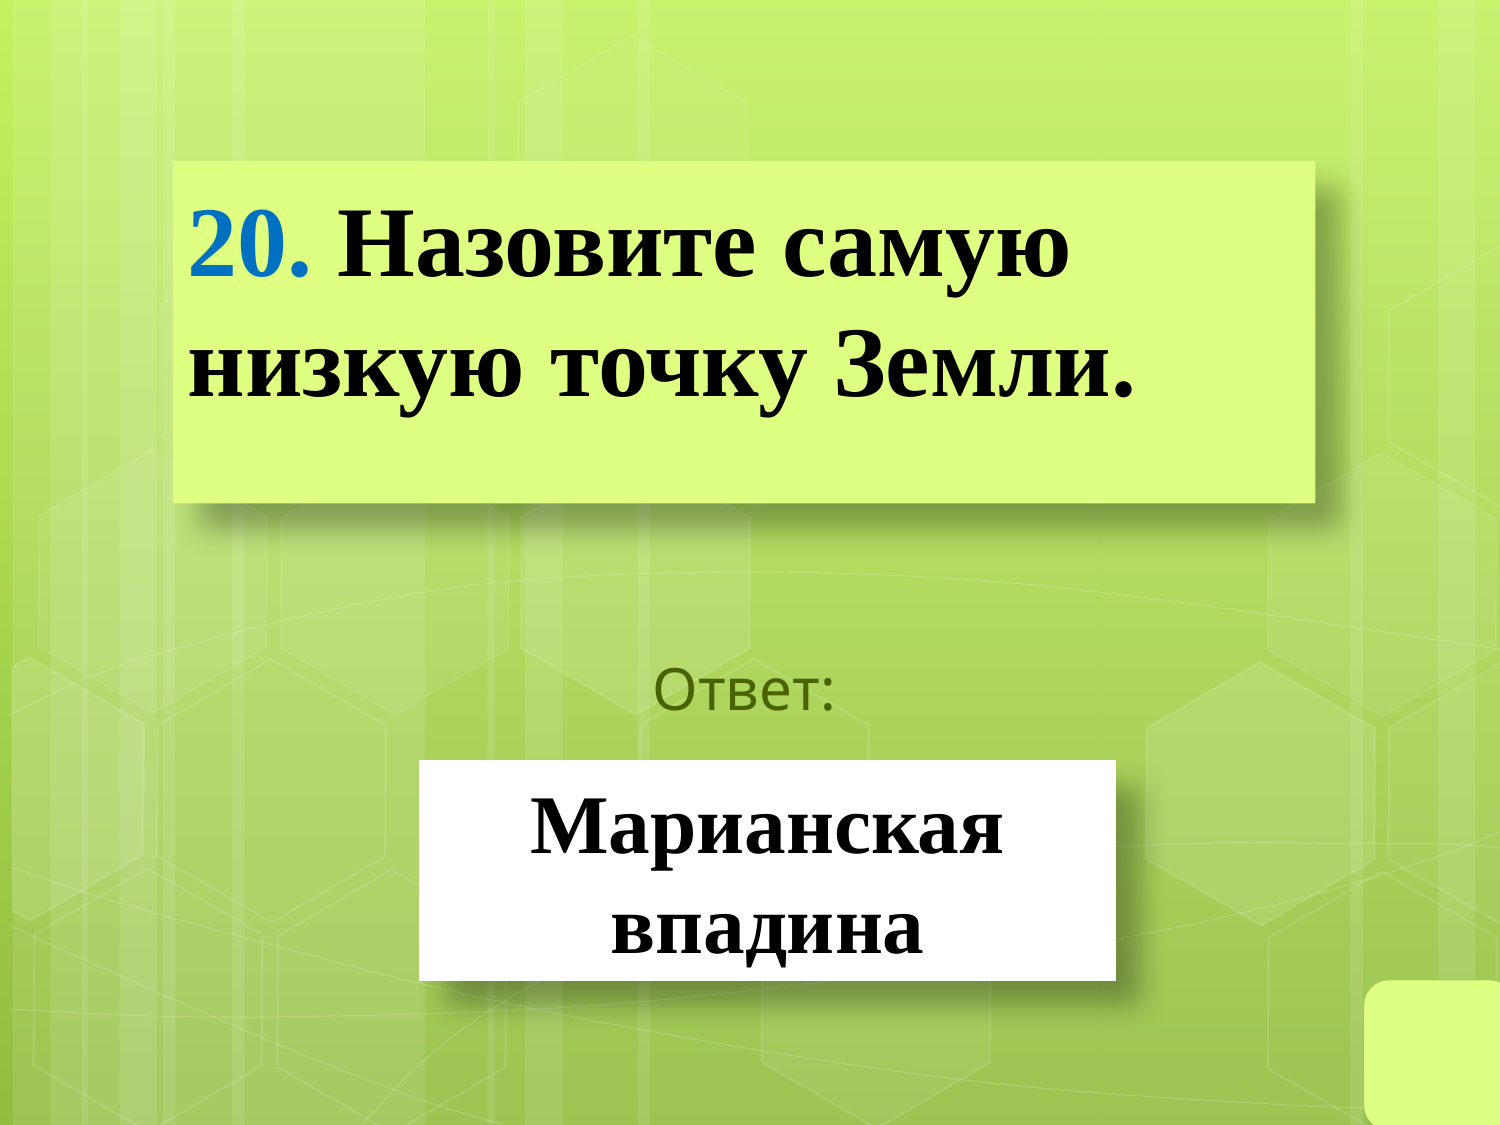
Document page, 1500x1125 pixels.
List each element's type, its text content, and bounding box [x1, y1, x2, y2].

text_box Марианская впадина [418, 759, 1117, 982]
text_box [1362, 979, 1500, 1125]
title 20. Назовите самую низкую точку Земли. [172, 160, 1316, 504]
text_box Ответ: [549, 645, 939, 730]
